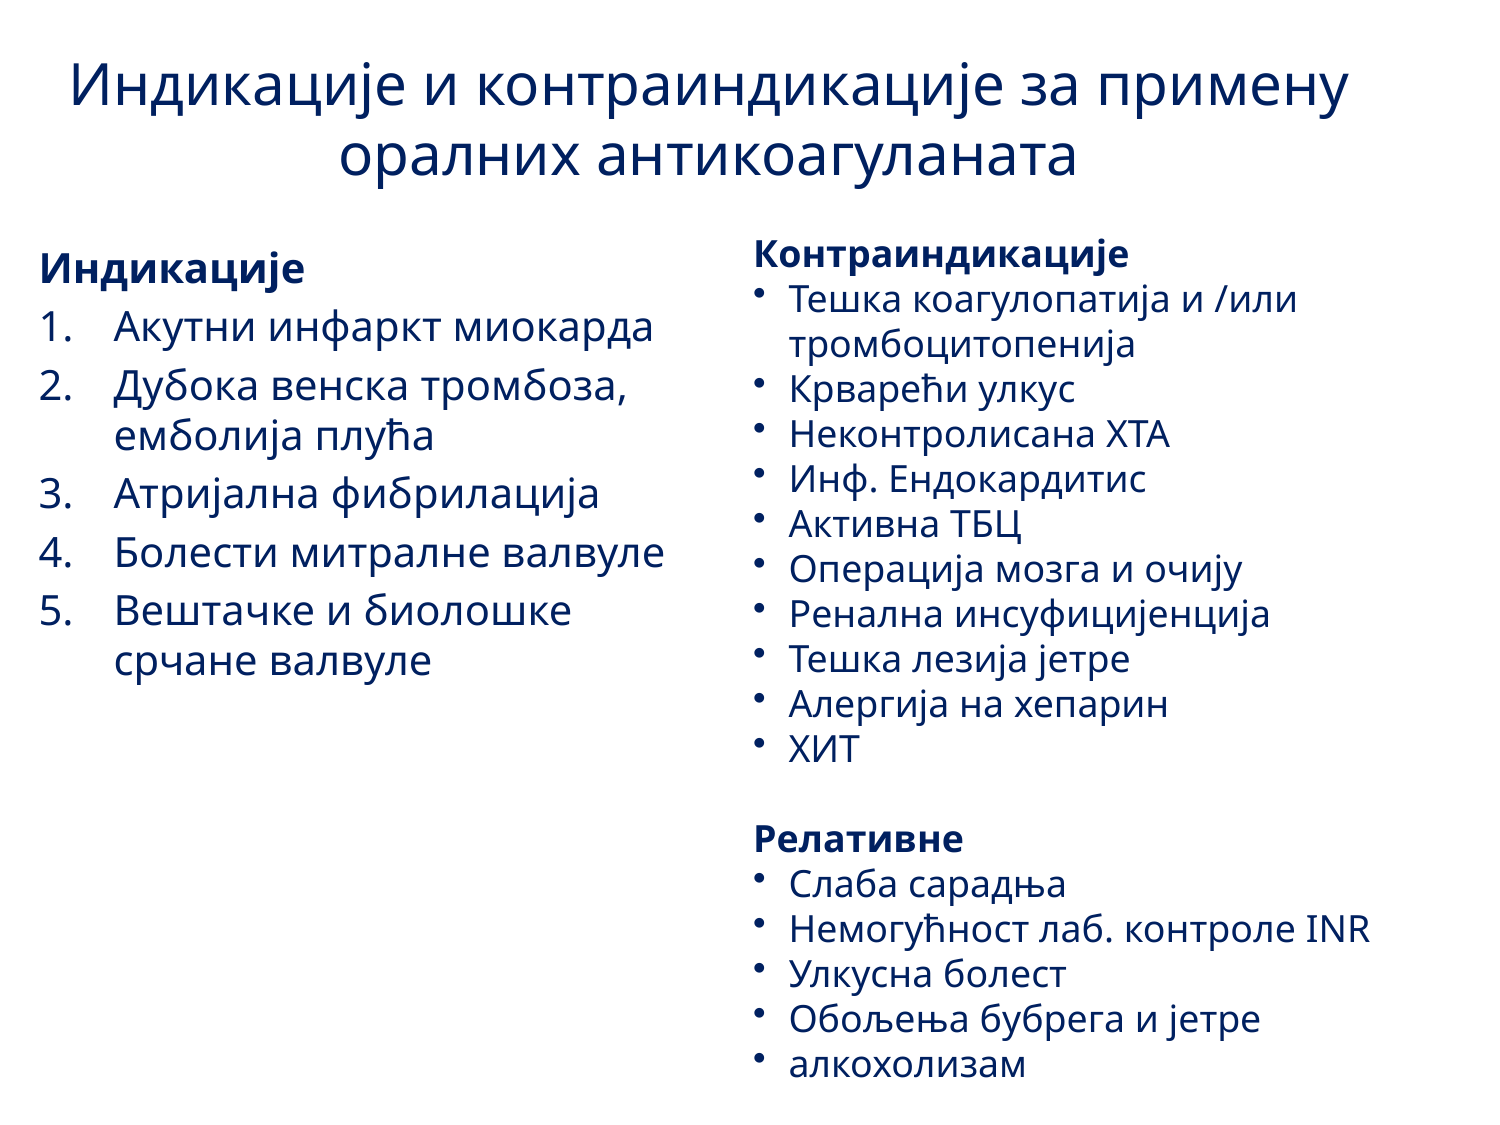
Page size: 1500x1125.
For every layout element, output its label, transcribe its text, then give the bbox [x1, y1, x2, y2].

text_box Контраиндикације Тешка коагулопатија и /или тромбоцитопенија Крварећи улкус Неконтролисана ХТА Инф. Ендокардитис Активна ТБЦ Операција мозга и очију Ренална инсуфицијенција Тешка лезија јетре Алергија на хепарин ХИТ Релативне Слаба сарадња Немогућност лаб. контроле INR Улкусна болест Обољења бубрега и јетре алкохолизам [738, 222, 1418, 1093]
list Индикације Акутни инфаркт миокарда Дубока венска тромбоза, емболија плућа Атријална фибрилација Болести митралне валвуле Вештачке и биолошке срчане валвуле [23, 234, 687, 1076]
title Индикације и контраиндикације за примену оралних антикоагуланата [0, 58, 1418, 247]
